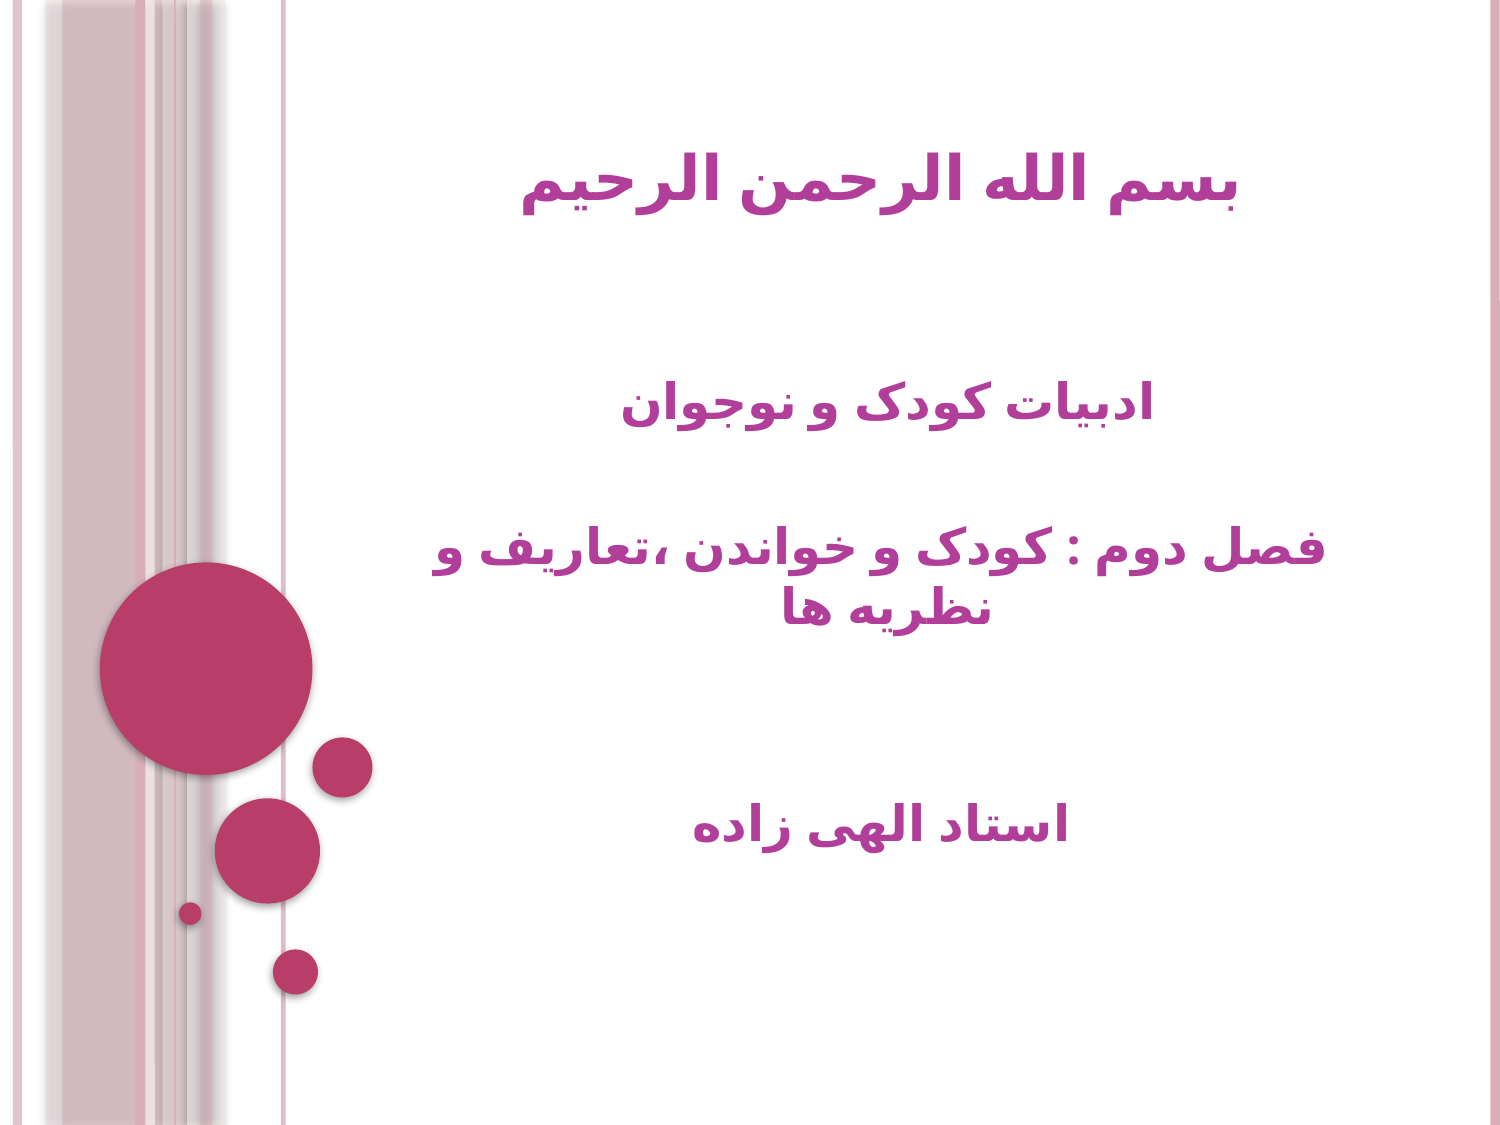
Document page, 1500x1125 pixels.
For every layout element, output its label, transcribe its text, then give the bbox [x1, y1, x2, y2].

title بسم الله الرحمن الرحیم [375, 54, 1388, 220]
subtitle ادبیات کودک و نوجوان فصل دوم : کودک و خواندن ،تعاریف و نظریه ها استاد الهی زاده [375, 361, 1388, 1046]
